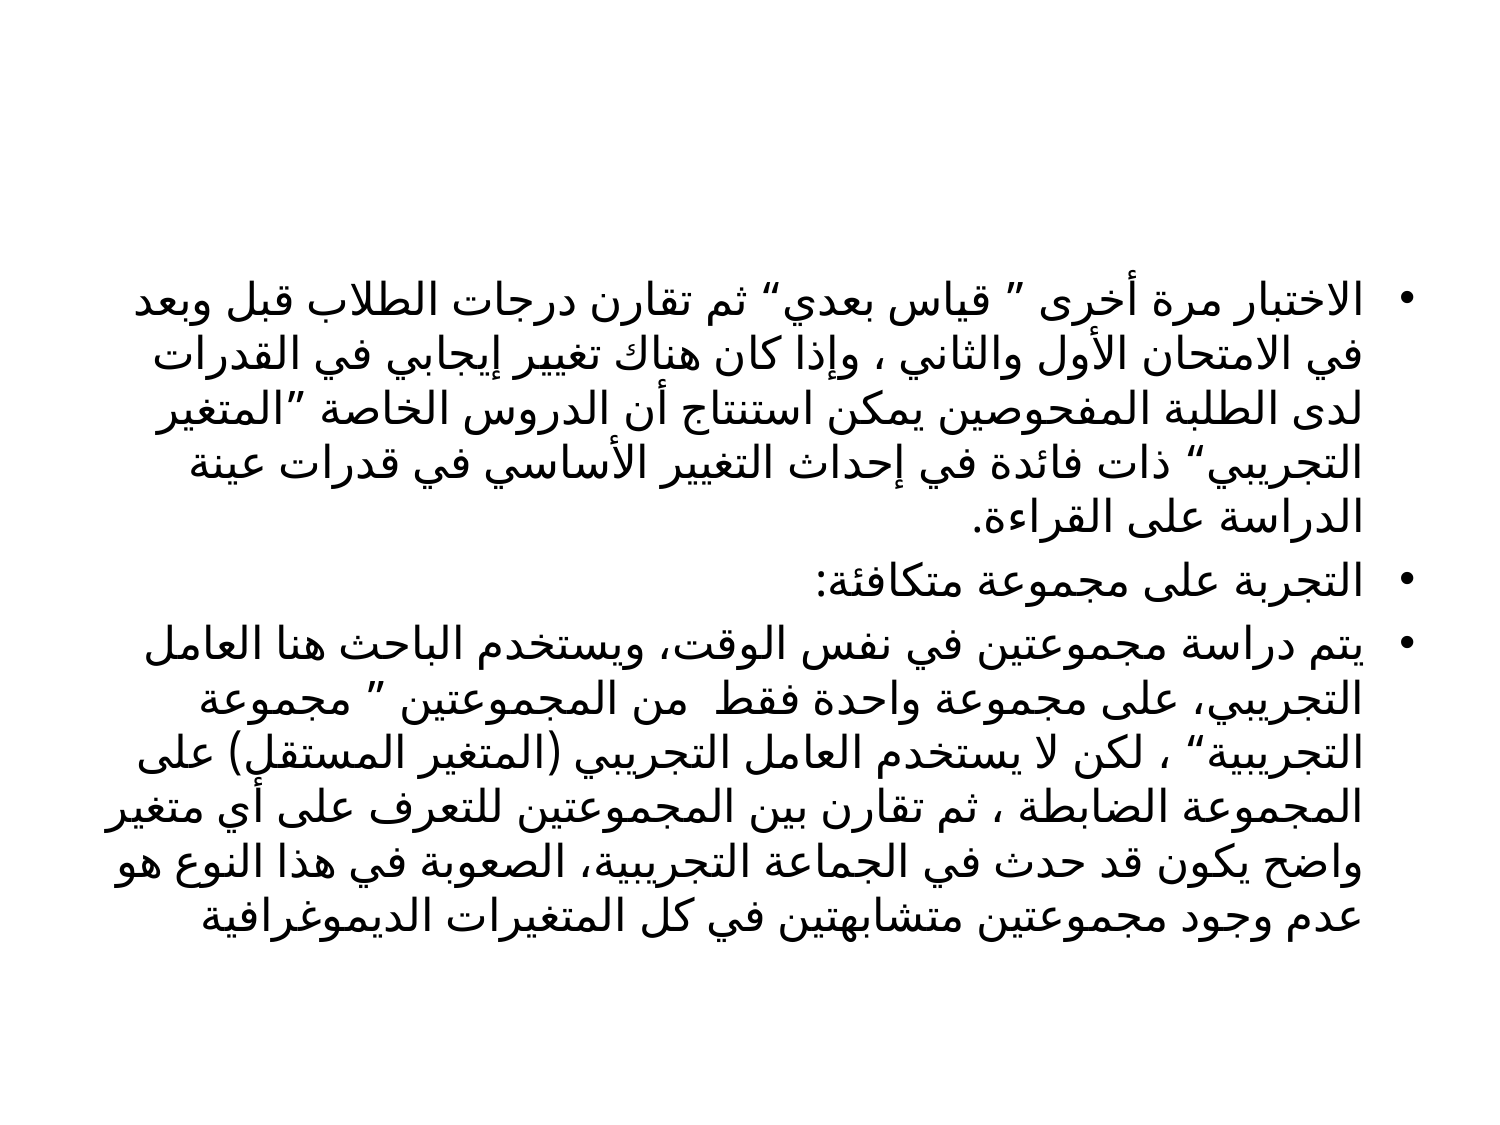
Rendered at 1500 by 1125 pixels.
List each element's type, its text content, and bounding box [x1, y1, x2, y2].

list الاختبار مرة أخرى ” قياس بعدي“ ثم تقارن درجات الطلاب قبل وبعد في الامتحان الأول والثاني ، وإذا كان هناك تغيير إيجابي في القدرات لدى الطلبة المفحوصين يمكن استنتاج أن الدروس الخاصة ”المتغير التجريبي“ ذات فائدة في إحداث التغيير الأساسي في قدرات عينة الدراسة على القراءة. التجربة على مجموعة متكافئة: يتم دراسة مجموعتين في نفس الوقت، ويستخدم الباحث هنا العامل التجريبي، على مجموعة واحدة فقط من المجموعتين ” مجموعة التجريبية“ ، لكن لا يستخدم العامل التجريبي (المتغير المستقل) على المجموعة الضابطة ، ثم تقارن بين المجموعتين للتعرف على أي متغير واضح يكون قد حدث في الجماعة التجريبية، الصعوبة في هذا النوع هو عدم وجود مجموعتين متشابهتين في كل المتغيرات الديموغرافية [75, 262, 1425, 1005]
